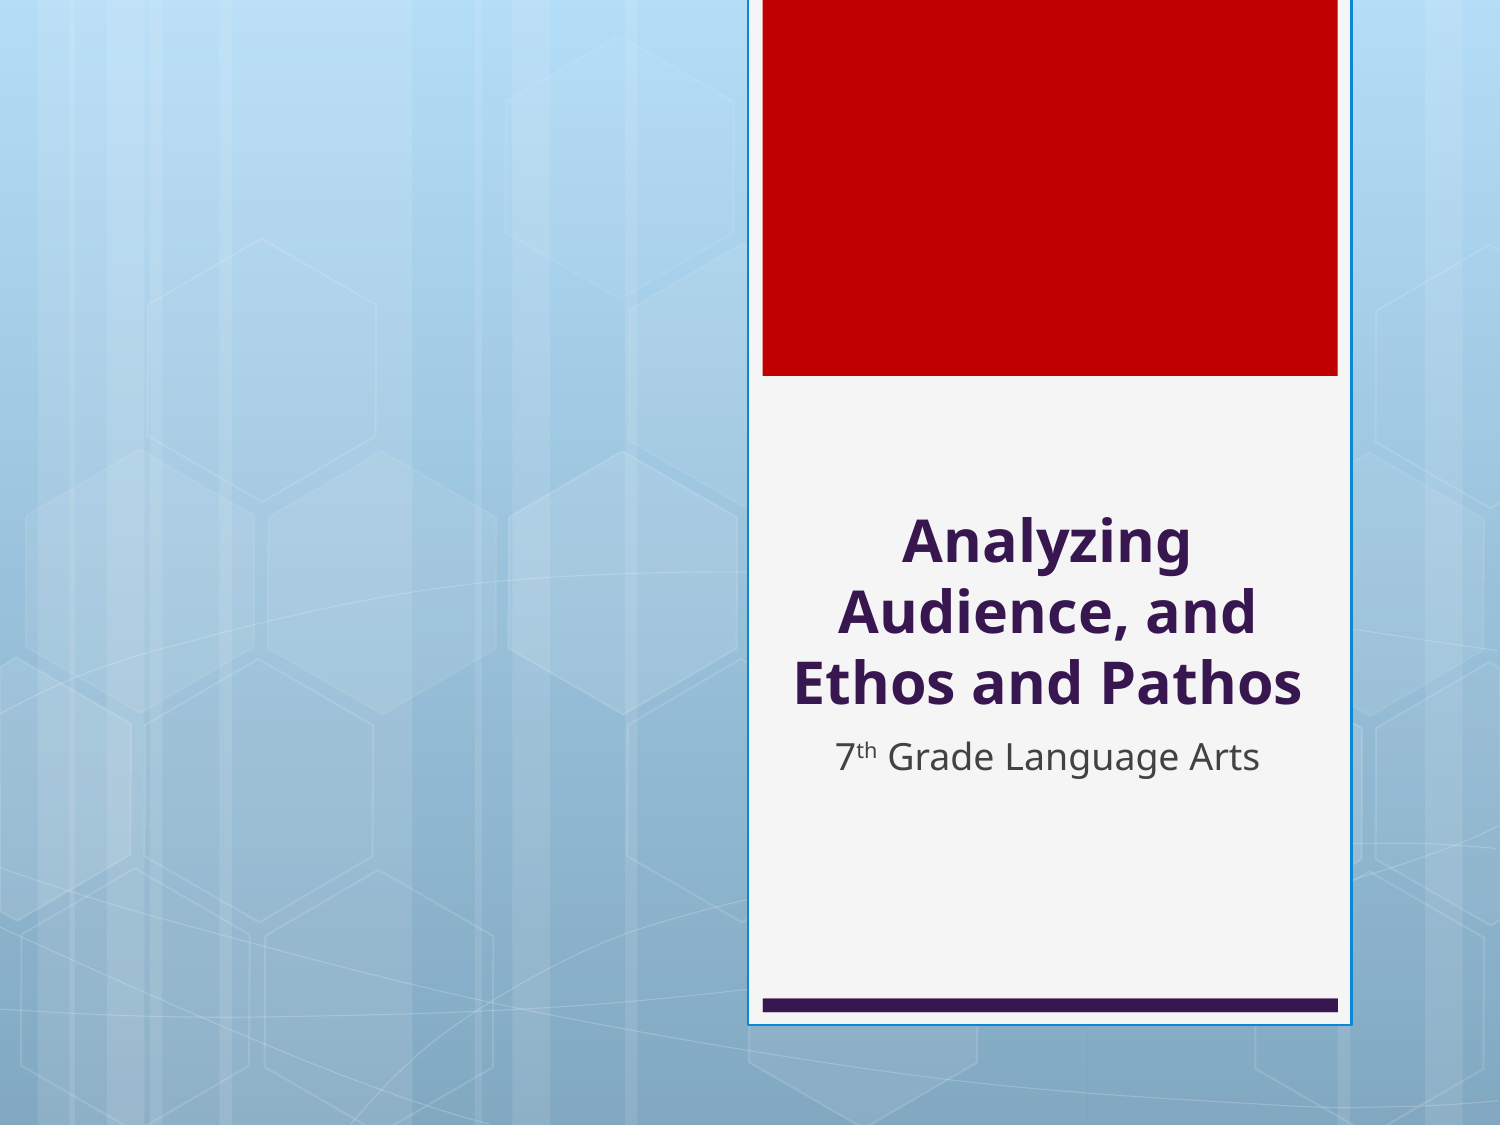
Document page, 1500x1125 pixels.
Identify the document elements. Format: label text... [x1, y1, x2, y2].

title Analyzing Audience, and Ethos and Pathos [776, 444, 1320, 724]
subtitle 7th Grade Language Arts [776, 725, 1320, 933]
